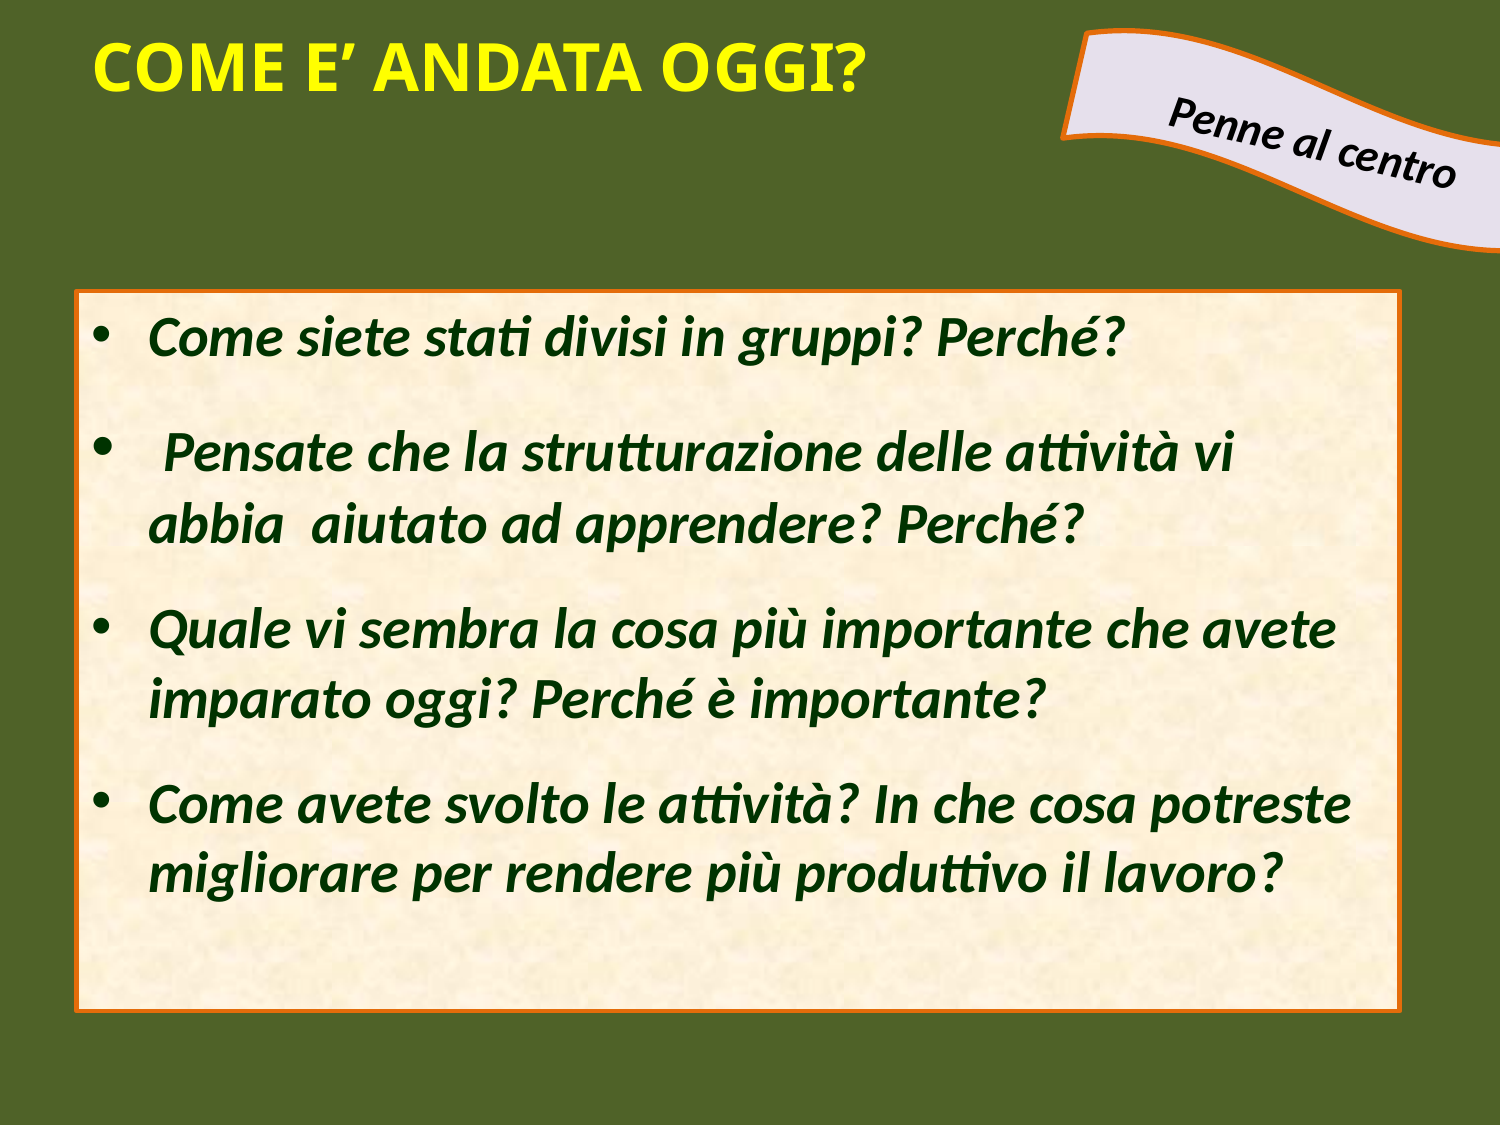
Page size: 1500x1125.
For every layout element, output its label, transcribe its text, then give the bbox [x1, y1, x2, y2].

title COME E’ ANDATA OGGI? [76, 19, 1459, 191]
list Come siete stati divisi in gruppi? Perché? Pensate che la strutturazione delle attività vi abbia aiutato ad apprendere? Perché? Quale vi sembra la cosa più importante che avete imparato oggi? Perché è importante? Come avete svolto le attività? In che cosa potreste migliorare per rendere più produttivo il lavoro? [76, 290, 1400, 1012]
text_box Penne al centro [1060, 28, 1500, 253]
